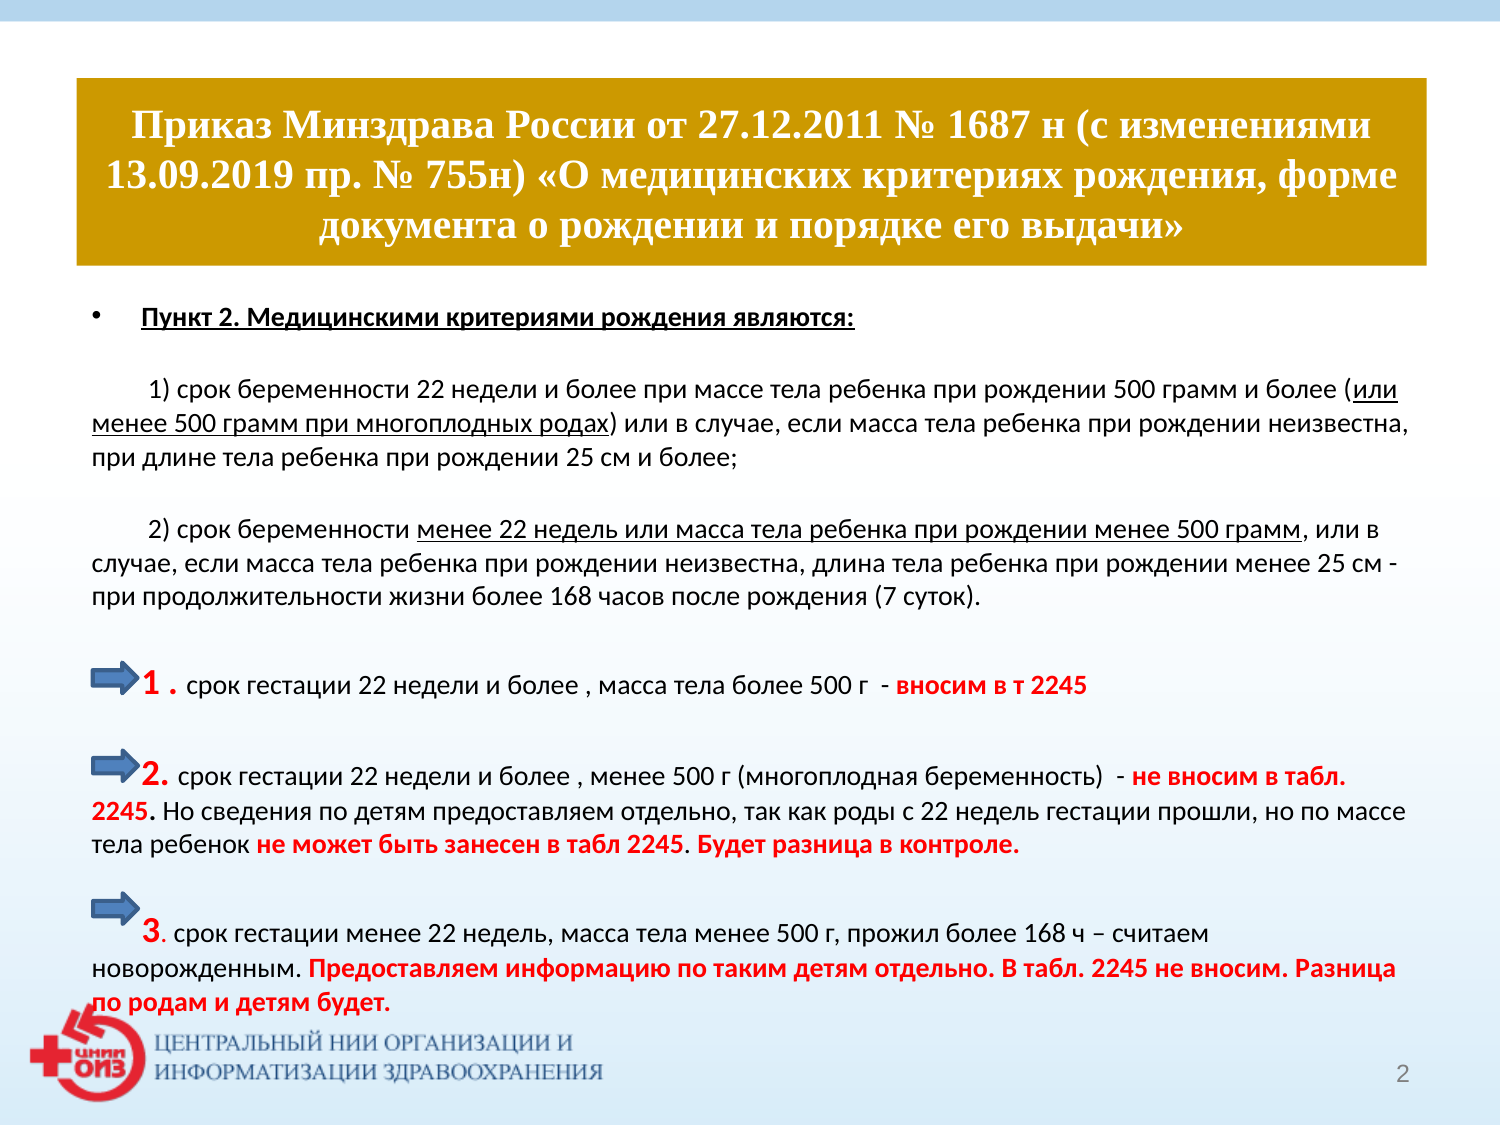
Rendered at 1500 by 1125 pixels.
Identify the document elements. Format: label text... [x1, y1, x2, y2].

list Пункт 2. Медицинскими критериями рождения являются: 1) срок беременности 22 недели и более при массе тела ребенка при рождении 500 грамм и более (или менее 500 грамм при многоплодных родах) или в случае, если масса тела ребенка при рождении неизвестна, при длине тела ребенка при рождении 25 см и более; 2) срок беременности менее 22 недель или масса тела ребенка при рождении менее 500 грамм, или в случае, если масса тела ребенка при рождении неизвестна, длина тела ребенка при рождении менее 25 см - при продолжительности жизни более 168 часов после рождения (7 суток). 1 . срок гестации 22 недели и более , масса тела более 500 г - вносим в т 2245 2. срок гестации 22 недели и более , менее 500 г (многоплодная беременность) - не вносим в табл. 2245. Но сведения по детям предоставляем отдельно, так как роды с 22 недель гестации прошли, но по массе тела ребенок не может быть занесен в табл 2245. Будет разница в контроле. 3. срок гестации менее 22 недель, масса тела менее 500 г, прожил более 168 ч – считаем новорожденным. Предоставляем информацию по таким детям отдельно. В табл. 2245 не вносим. Разница по родам и детям будет. [76, 290, 1427, 1034]
text_box [90, 660, 140, 696]
text_box [91, 891, 141, 926]
picture [0, 0, 1500, 1125]
text_box [91, 748, 141, 783]
title Приказ Минздрава России от 27.12.2011 № 1687 н (с изменениями 13.09.2019 пр. № 755н) «О медицинских критериях рождения, форме документа о рождении и порядке его выдачи» [76, 78, 1427, 266]
slide_number 2 [1074, 1042, 1425, 1103]
